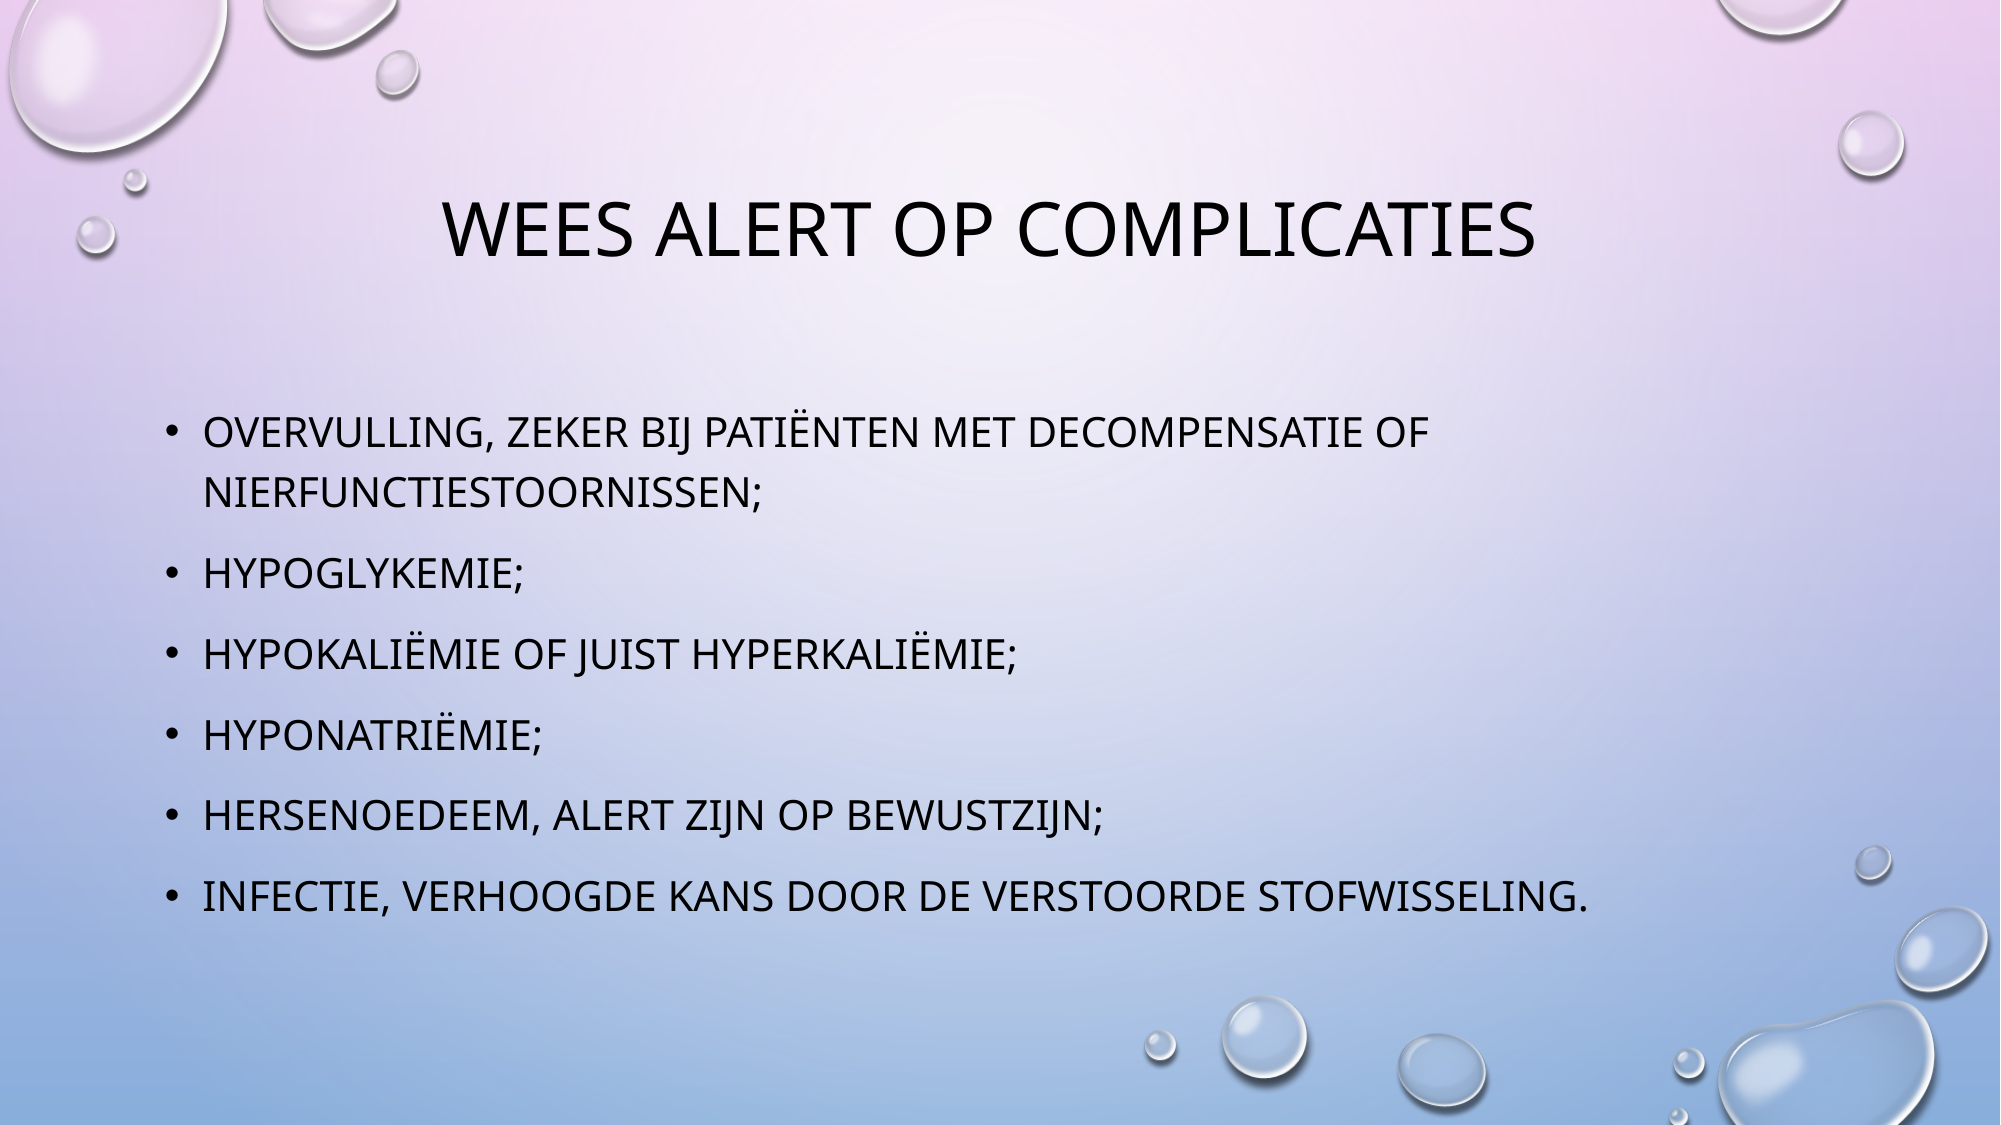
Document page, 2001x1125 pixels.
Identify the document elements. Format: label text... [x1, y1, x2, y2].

title Wees alert op complicaties [149, 101, 1851, 364]
list Overvulling, zeker bij patiënten met decompensatie of nierfunctiestoornissen; Hypoglykemie; Hypokaliëmie of juist hyperkaliëmie; Hyponatriëmie; Hersenoedeem, alert zijn op bewustzijn; Infectie, verhoogde kans door de verstoorde stofwisseling. [149, 388, 1850, 950]
picture [0, 0, 2000, 1125]
